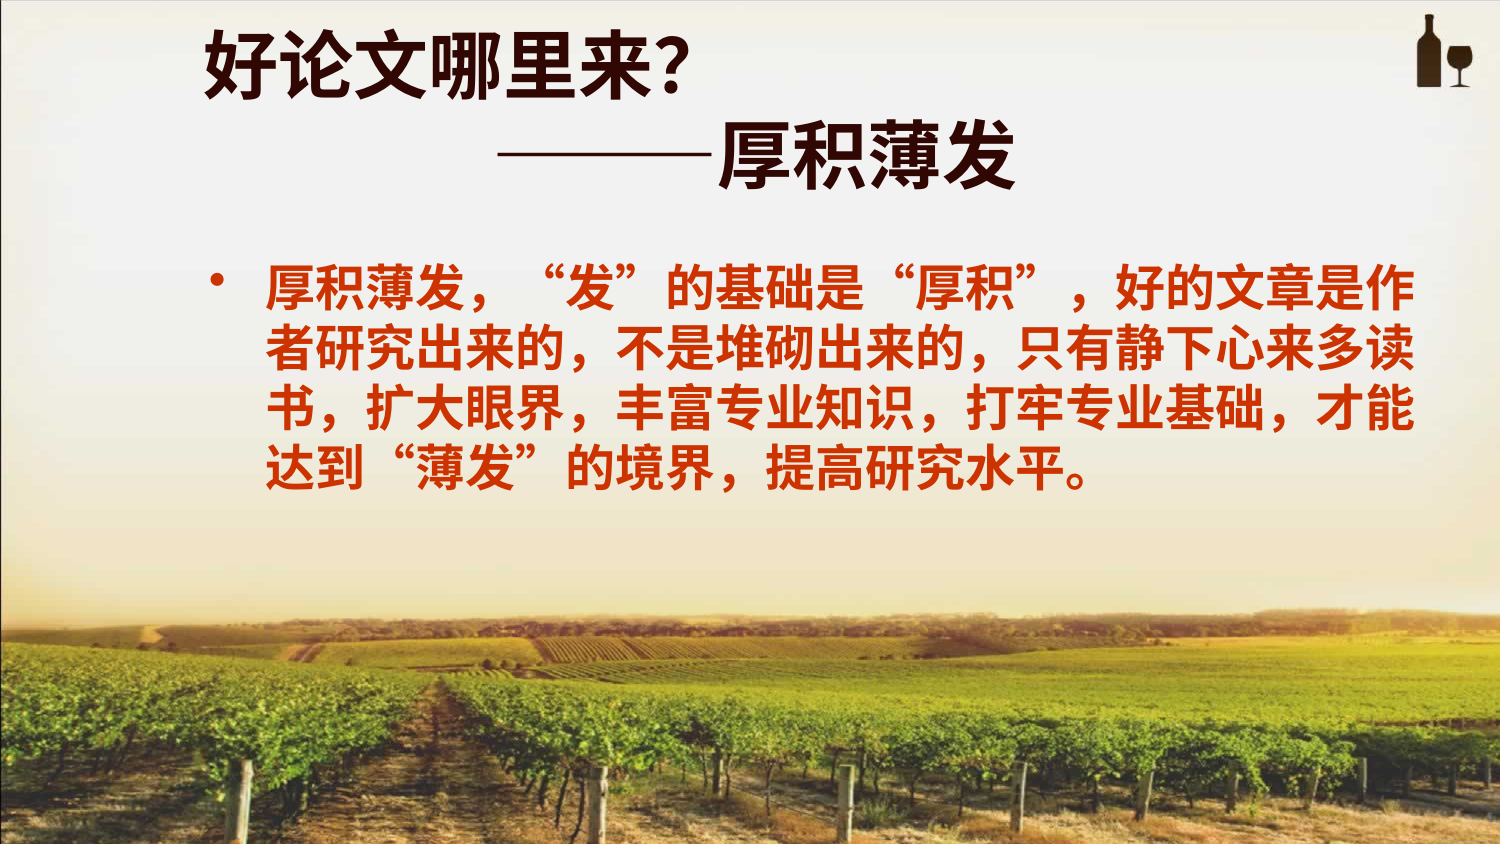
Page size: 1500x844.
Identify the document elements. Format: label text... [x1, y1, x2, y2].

picture [0, 0, 1500, 844]
list 厚积薄发，“发”的基础是“厚积”，好的文章是作者研究出来的，不是堆砌出来的，只有静下心来多读书，扩大眼界，丰富专业知识，打牢专业基础，才能达到“薄发”的境界，提高研究水平。 [193, 248, 1470, 755]
title 好论文哪里来？ ———厚积薄发 [188, 26, 1468, 207]
